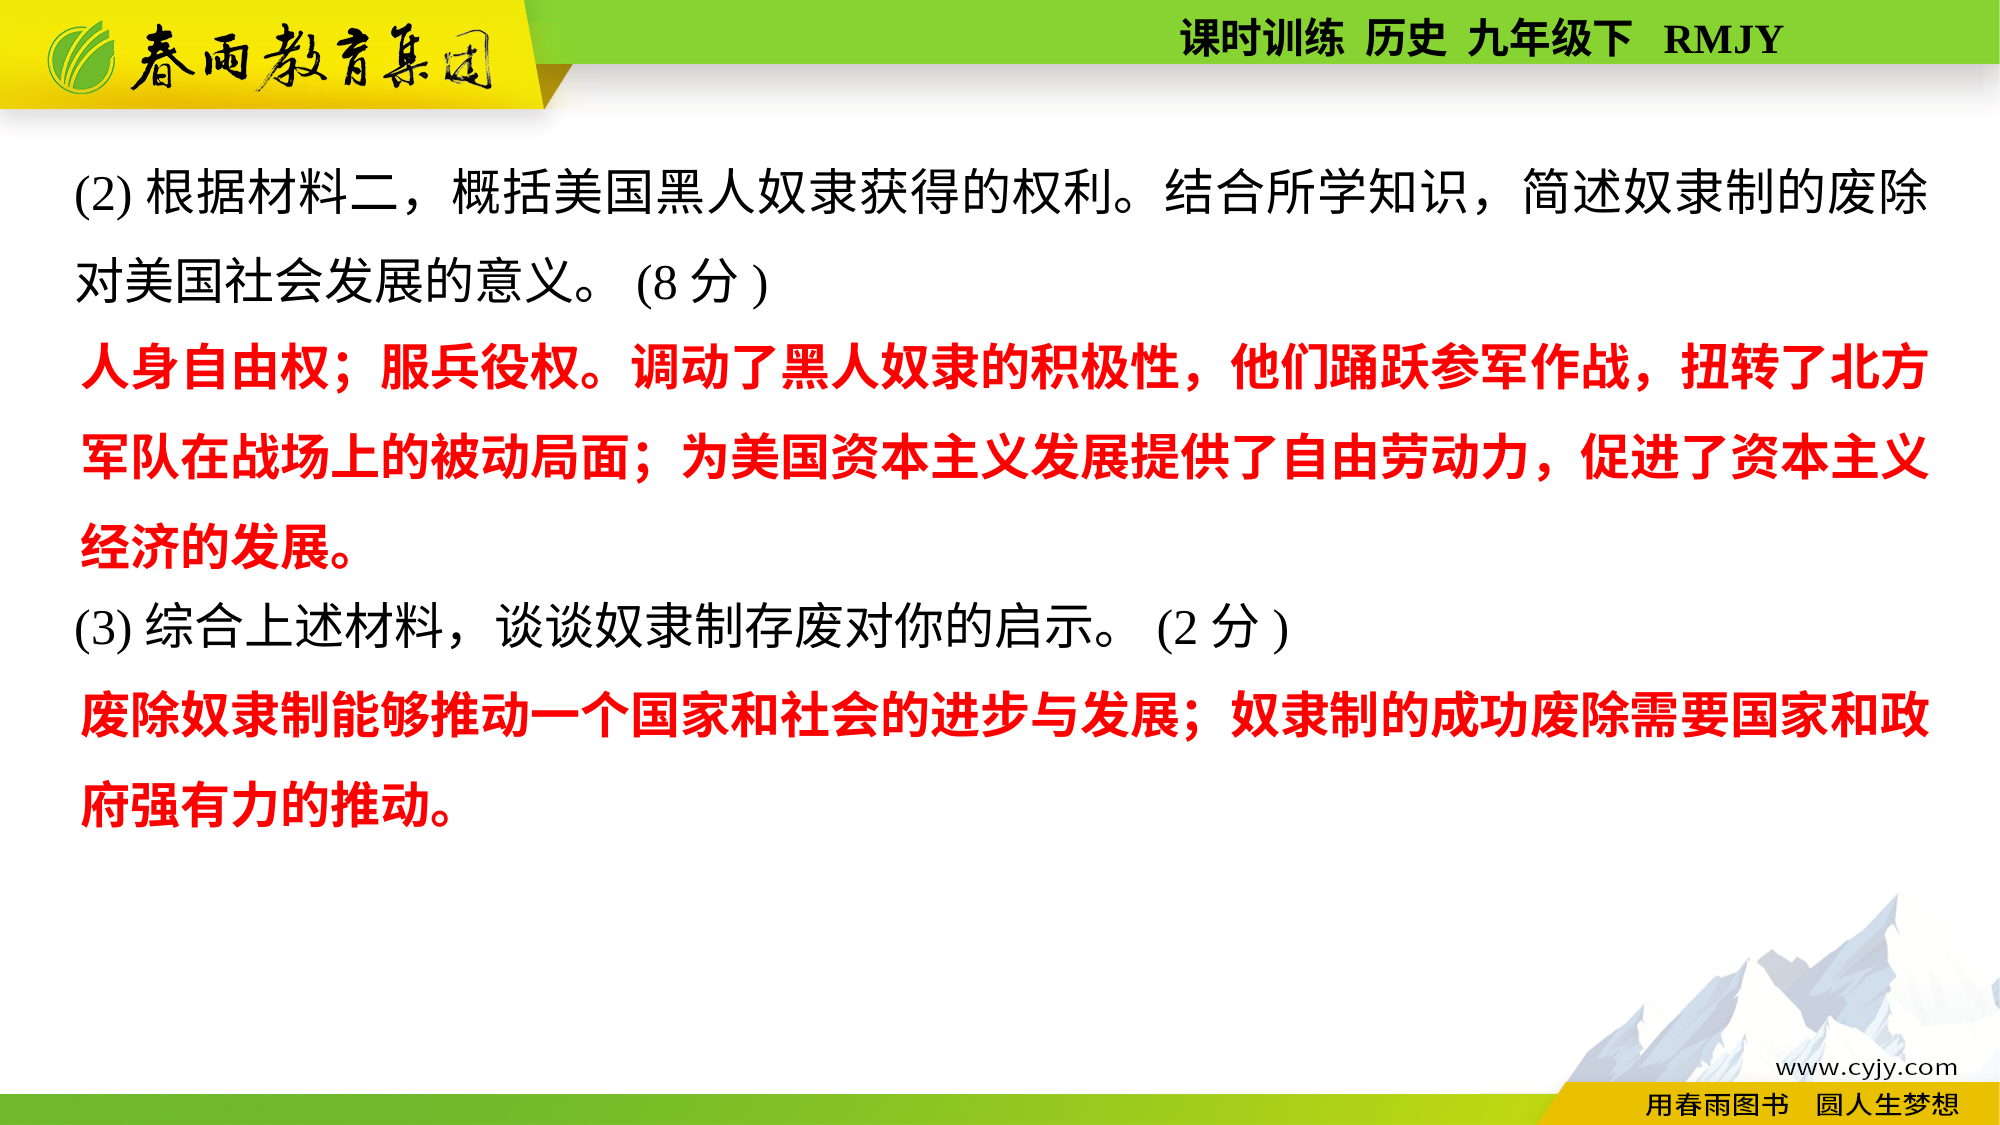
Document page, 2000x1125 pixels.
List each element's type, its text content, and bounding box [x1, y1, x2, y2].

list (2)根据材料二，概括美国黑人奴隶获得的权利。结合所学知识，简述奴隶制的废除对美国社会发展的意义。(8分) (3)综合上述材料，谈谈奴隶制存废对你的启示。(2分) [59, 122, 1944, 668]
text_box 人身自由权；服兵役权。调动了黑人奴隶的积极性，他们踊跃参军作战，扭转了北方军队在战场上的被动局面；为美国资本主义发展提供了自由劳动力，促进了资本主义经济的发展。 [65, 298, 1975, 583]
picture [0, 0, 2000, 1125]
text_box 废除奴隶制能够推动一个国家和社会的进步与发展；奴隶制的成功废除需要国家和政府强有力的推动。 [65, 646, 1975, 841]
